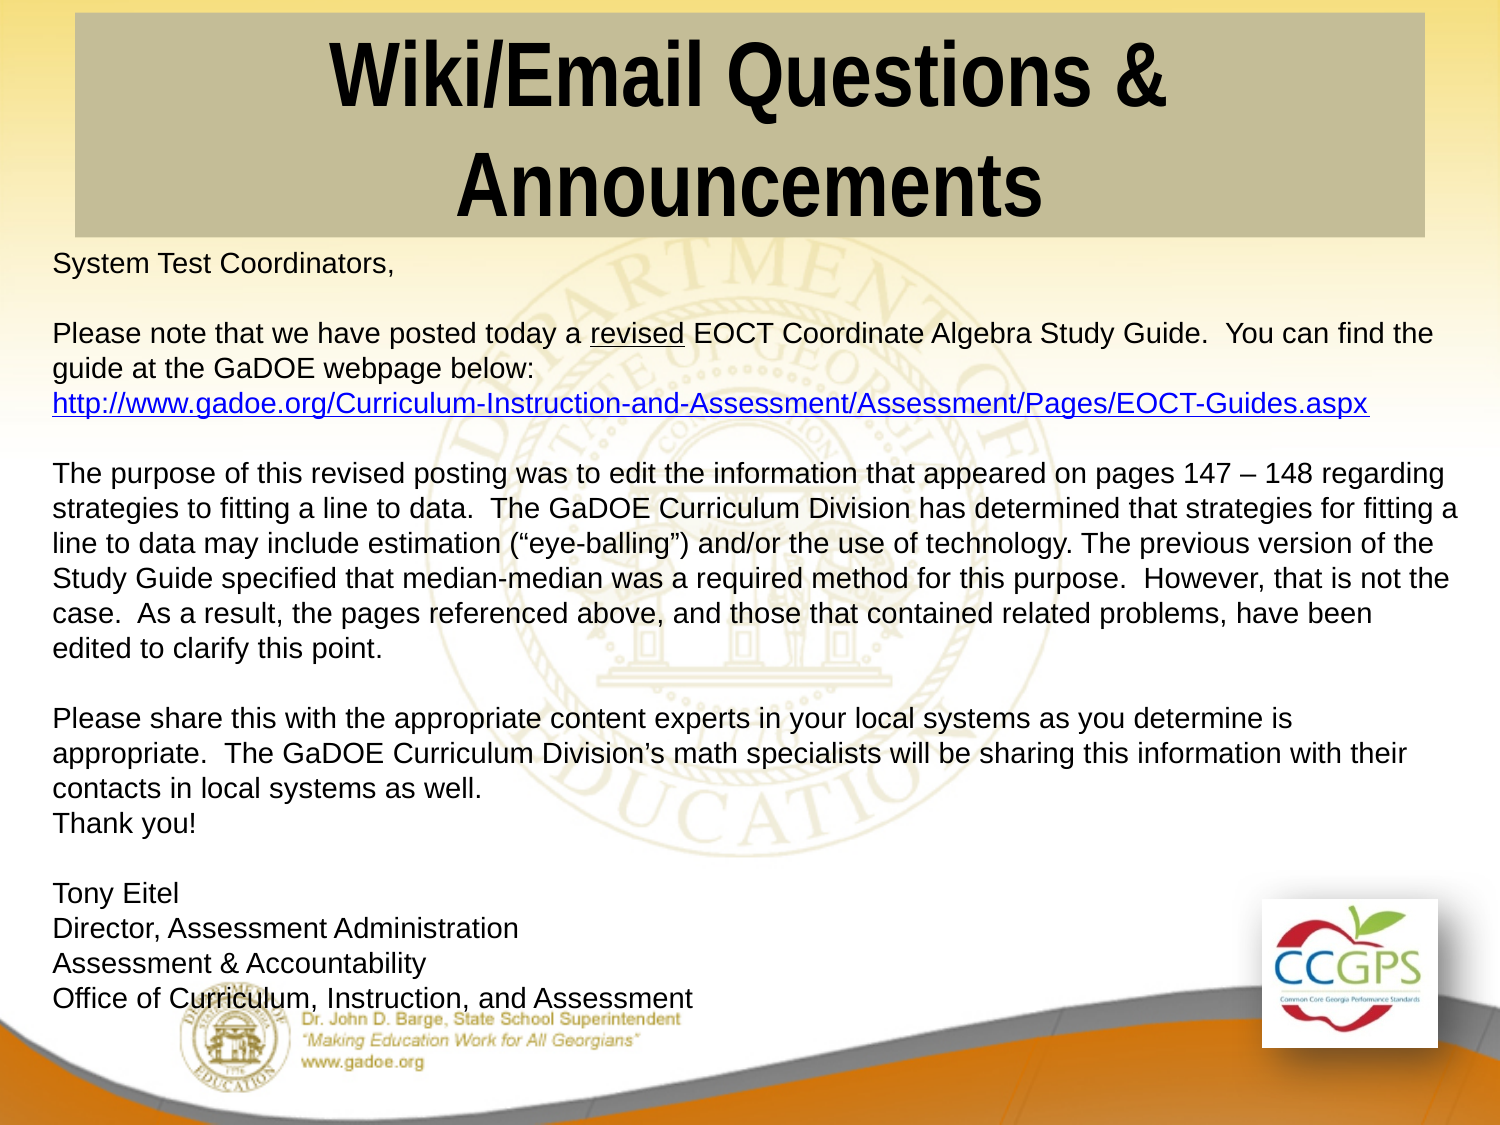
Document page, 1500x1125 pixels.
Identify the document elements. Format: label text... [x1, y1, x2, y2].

text_box System Test Coordinators, Please note that we have posted today a revised EOCT Coordinate Algebra Study Guide. You can find the guide at the GaDOE webpage below: http://www.gadoe.org/Curriculum-Instruction-and-Assessment/Assessment/Pages/EOCT-Guides.aspx The purpose of this revised posting was to edit the information that appeared on pages 147 – 148 regarding strategies to fitting a line to data. The GaDOE Curriculum Division has determined that strategies for fitting a line to data may include estimation (“eye-balling”) and/or the use of technology. The previous version of the Study Guide specified that median-median was a required method for this purpose. However, that is not the case. As a result, the pages referenced above, and those that contained related problems, have been edited to clarify this point. Please share this with the appropriate content experts in your local systems as you determine is appropriate. The GaDOE Curriculum Division’s math specialists will be sharing this information with their contacts in local systems as well. Thank you! Tony Eitel Director, Assessment Administration Assessment & Accountability Office of Curriculum, Instruction, and Assessment [37, 237, 1475, 1057]
title Wiki/Email Questions & Announcements [74, 12, 1426, 237]
picture [0, 0, 1500, 1125]
